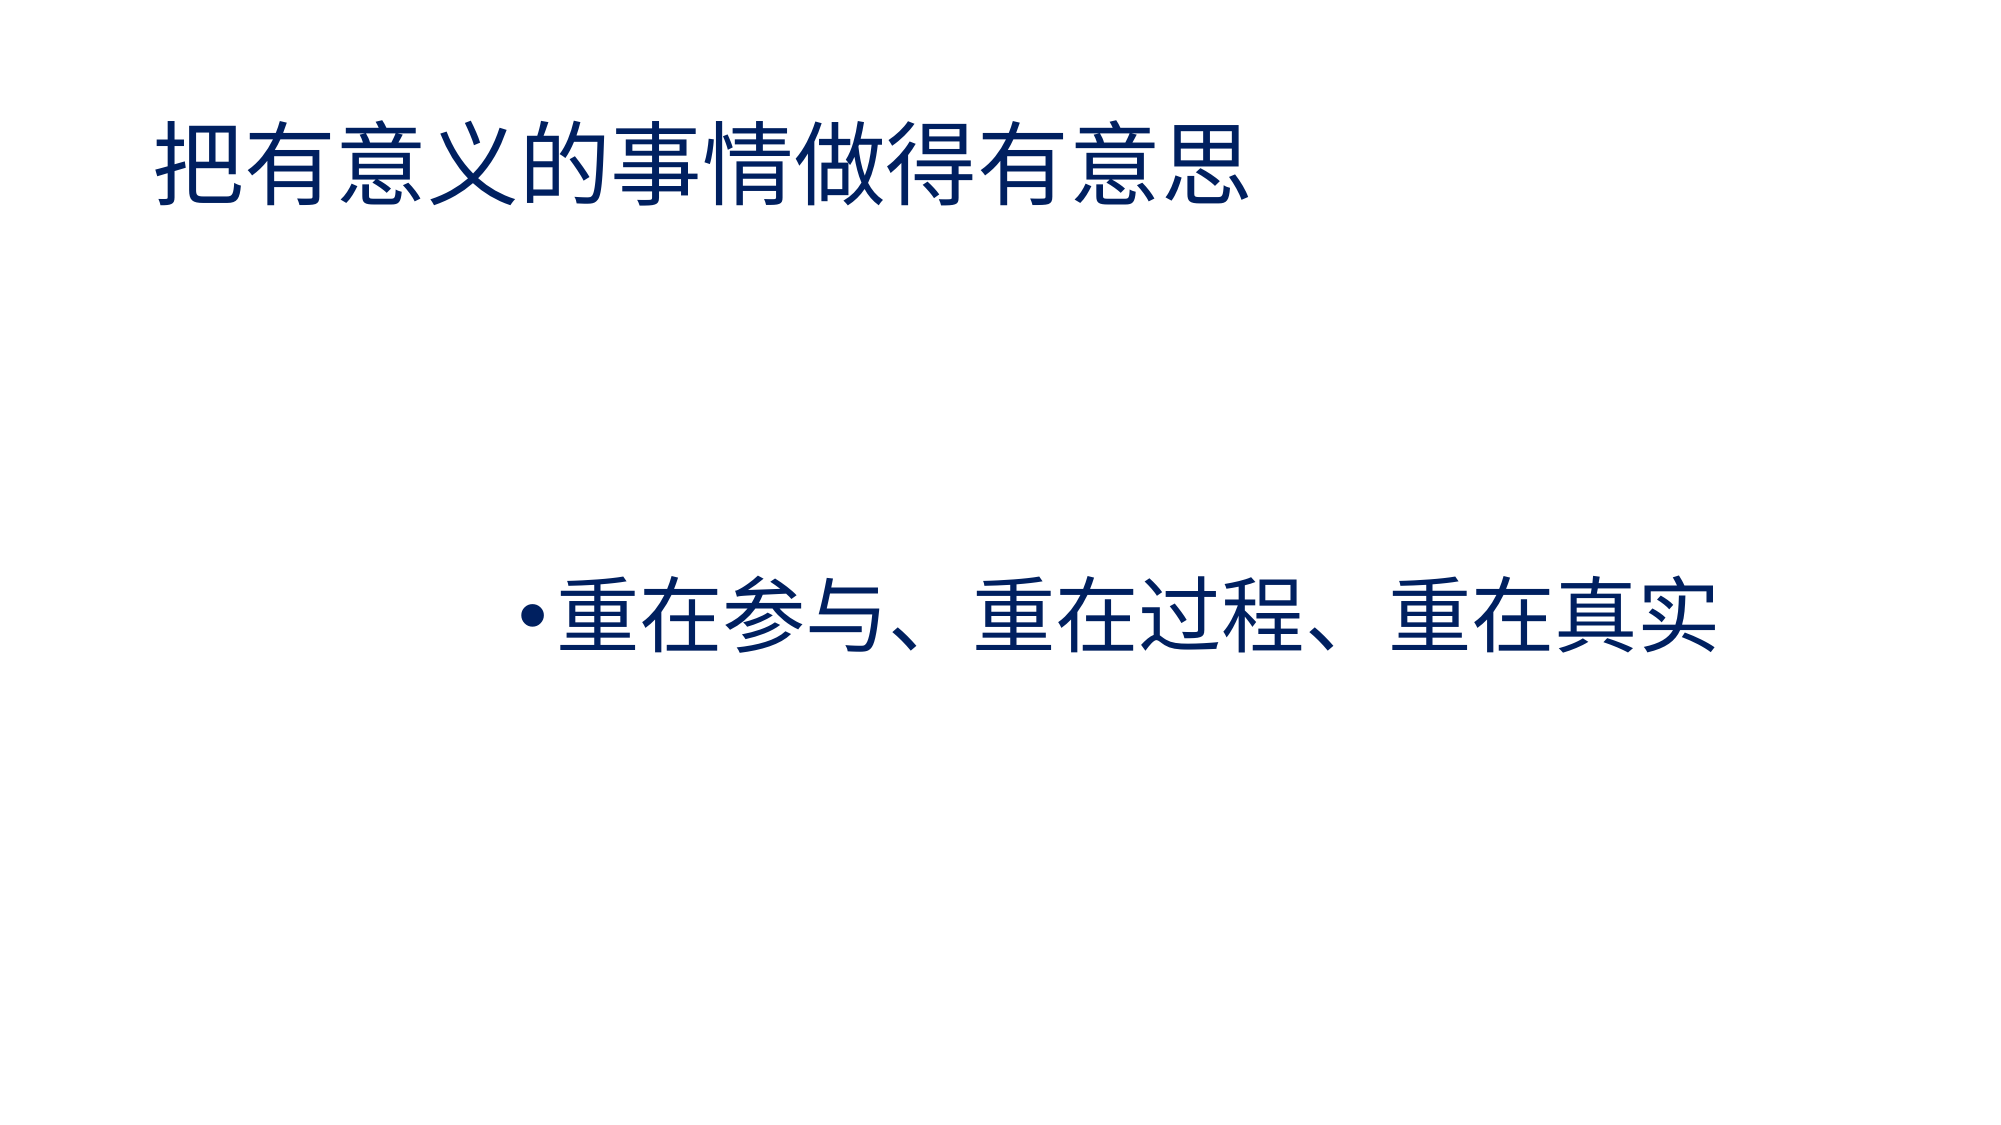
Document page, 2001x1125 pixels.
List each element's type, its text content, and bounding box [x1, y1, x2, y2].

title 把有意义的事情做得有意思 [137, 59, 1863, 278]
list 重在参与、重在过程、重在真实 [503, 567, 2000, 1125]
